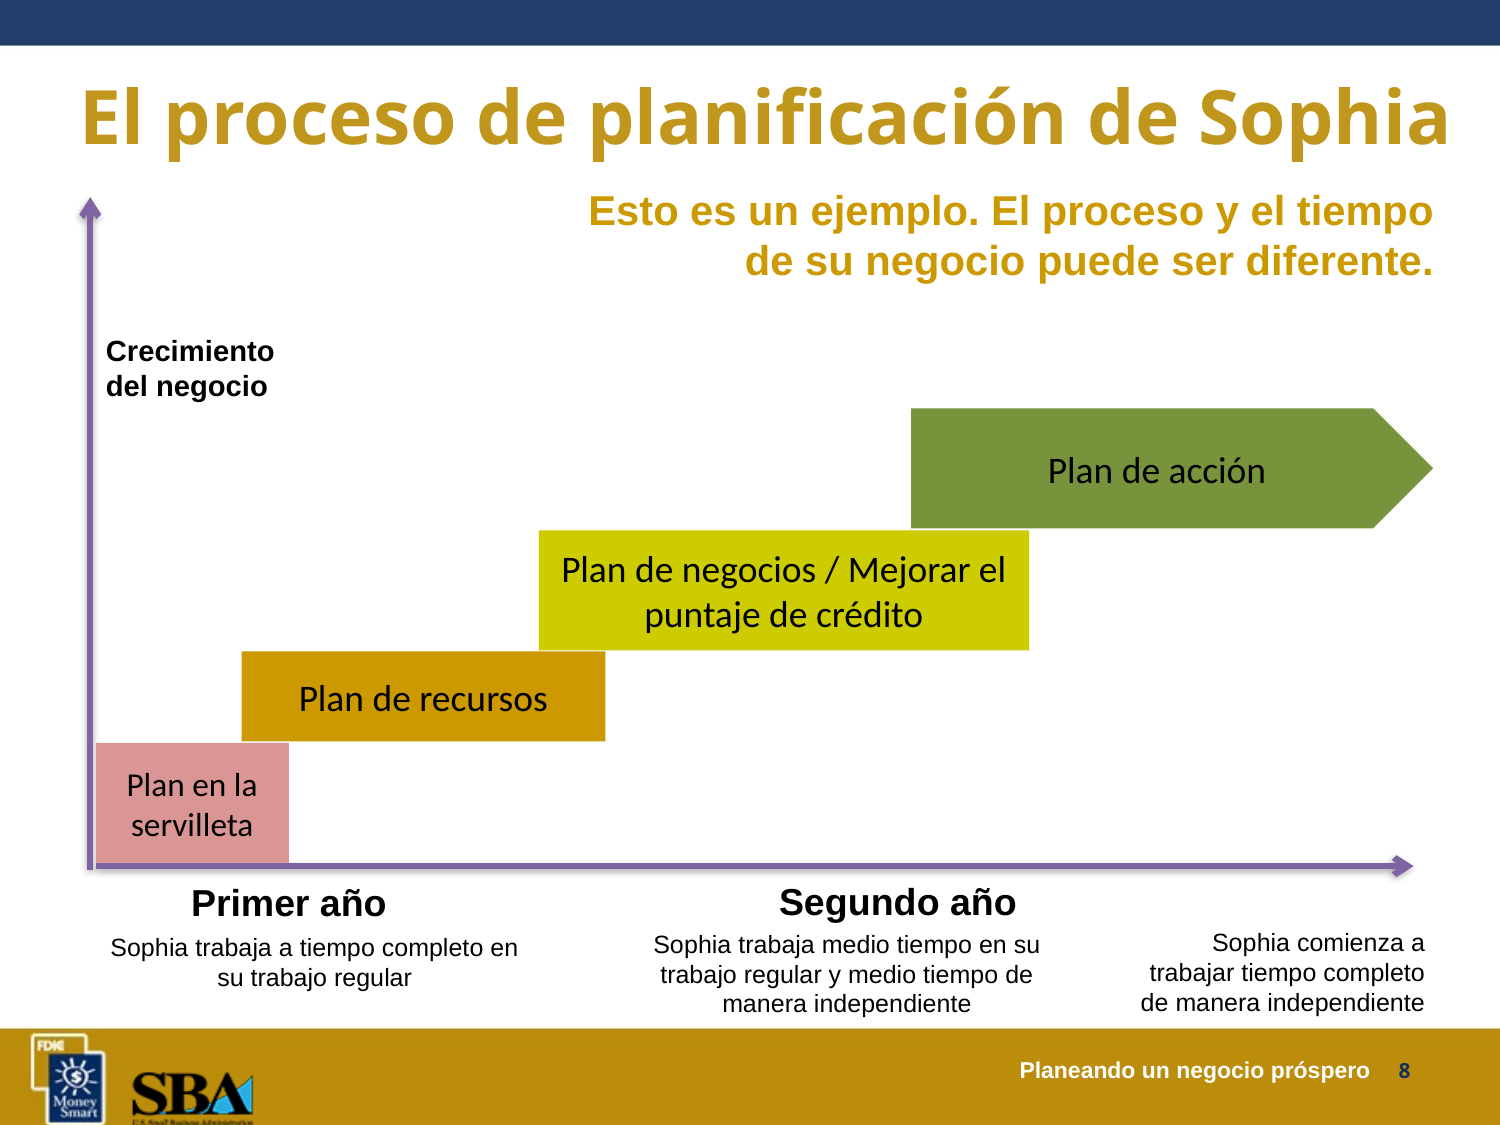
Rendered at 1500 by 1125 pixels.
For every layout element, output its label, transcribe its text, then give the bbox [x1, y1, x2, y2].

text_box Plan de acción [909, 406, 1436, 531]
text_box Primer año [112, 875, 466, 924]
text_box Sophia trabaja medio tiempo en su trabajo regular y medio tiempo de manera independiente [631, 920, 1063, 1026]
text_box Plan de recursos [239, 649, 608, 743]
text_box Segundo año [721, 875, 1075, 930]
title El proceso de planificación de Sophia [64, 62, 1486, 163]
text_box Crecimiento del negocio [95, 324, 327, 410]
picture [0, 0, 1500, 1125]
text_box Plan de negocios / Mejorar el puntaje de crédito [537, 528, 1031, 652]
text_box Sophia comienza a trabajar tiempo completo de manera independiente [1113, 919, 1441, 1024]
text_box Sophia trabaja a tiempo completo en su trabajo regular [91, 924, 539, 999]
text_box Esto es un ejemplo. El proceso y el tiempo de su negocio puede ser diferente. [538, 176, 1449, 292]
text_box Plan en la servilleta [95, 741, 291, 865]
